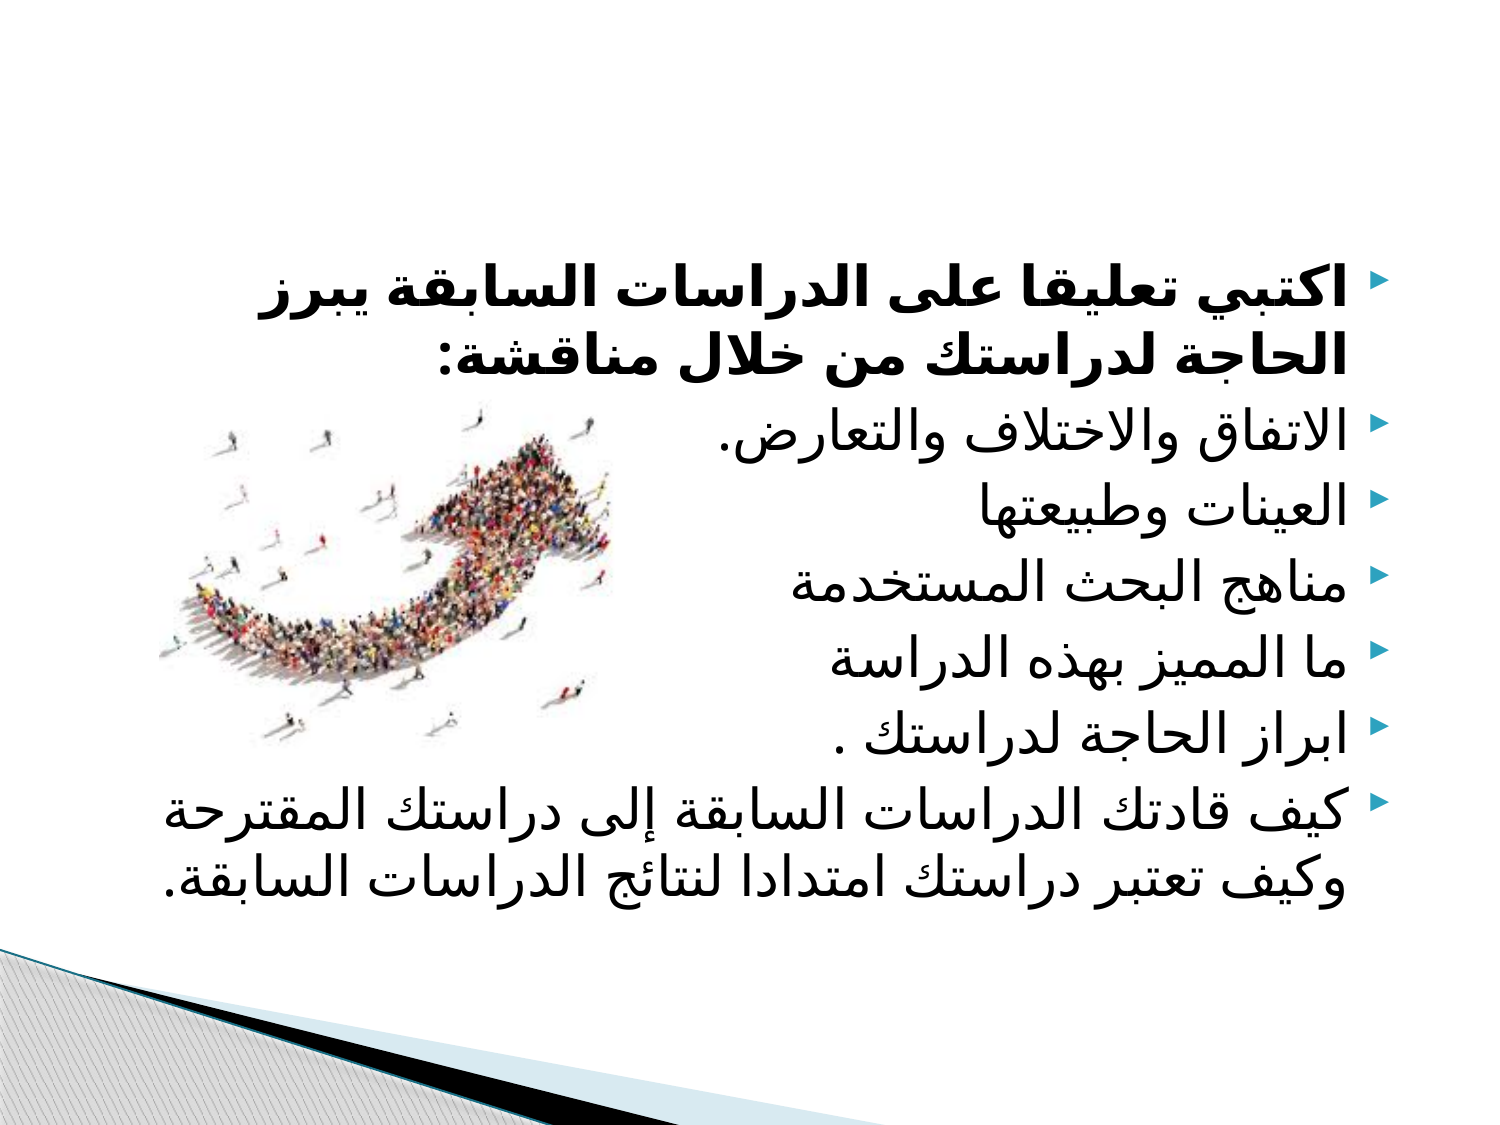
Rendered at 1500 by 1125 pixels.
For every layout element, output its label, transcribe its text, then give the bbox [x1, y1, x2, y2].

picture [159, 385, 649, 752]
list اكتبي تعليقا على الدراسات السابقة يبرز الحاجة لدراستك من خلال مناقشة: الاتفاق والاختلاف والتعارض. العينات وطبيعتها مناهج البحث المستخدمة ما المميز بهذه الدراسة ابراز الحاجة لدراستك . كيف قادتك الدراسات السابقة إلى دراستك المقترحة وكيف تعتبر دراستك امتدادا لنتائج الدراسات السابقة. [75, 243, 1425, 986]
